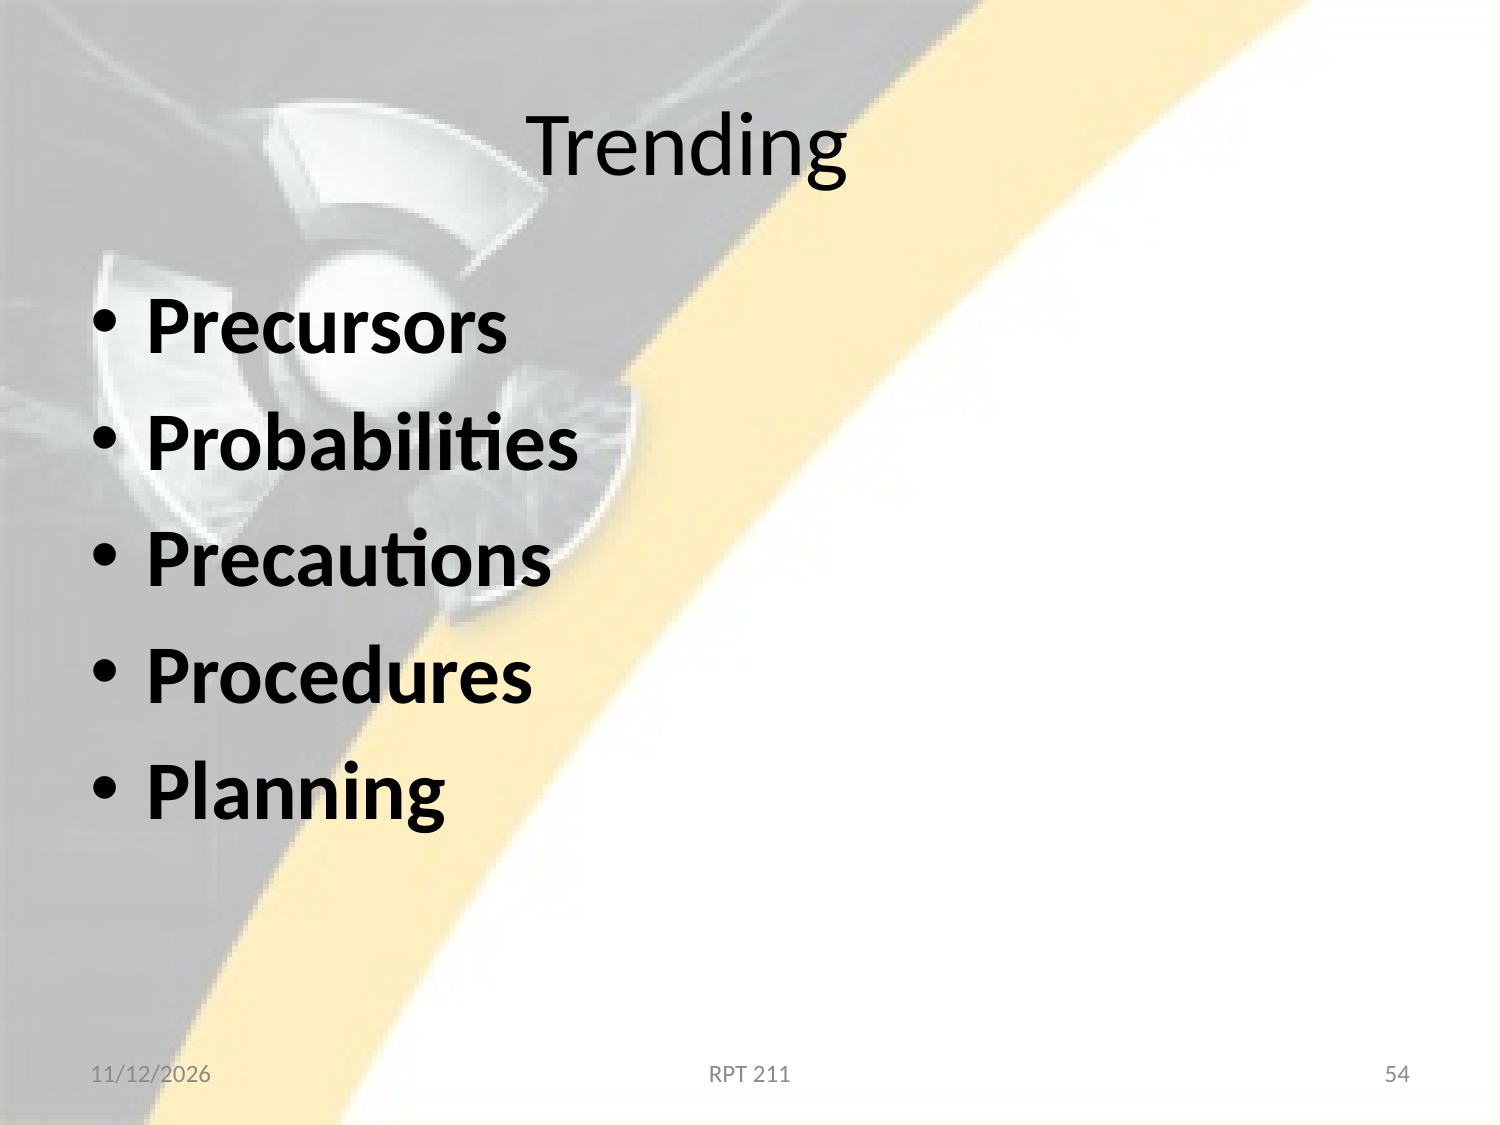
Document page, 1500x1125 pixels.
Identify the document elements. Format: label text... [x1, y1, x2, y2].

list Precursors Probabilities Precautions Procedures Planning [75, 262, 1425, 1005]
footer RPT 211 [512, 1042, 988, 1103]
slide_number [75, 1042, 425, 1103]
slide_number 54 [1074, 1042, 1425, 1103]
title Trending [75, 45, 1425, 233]
